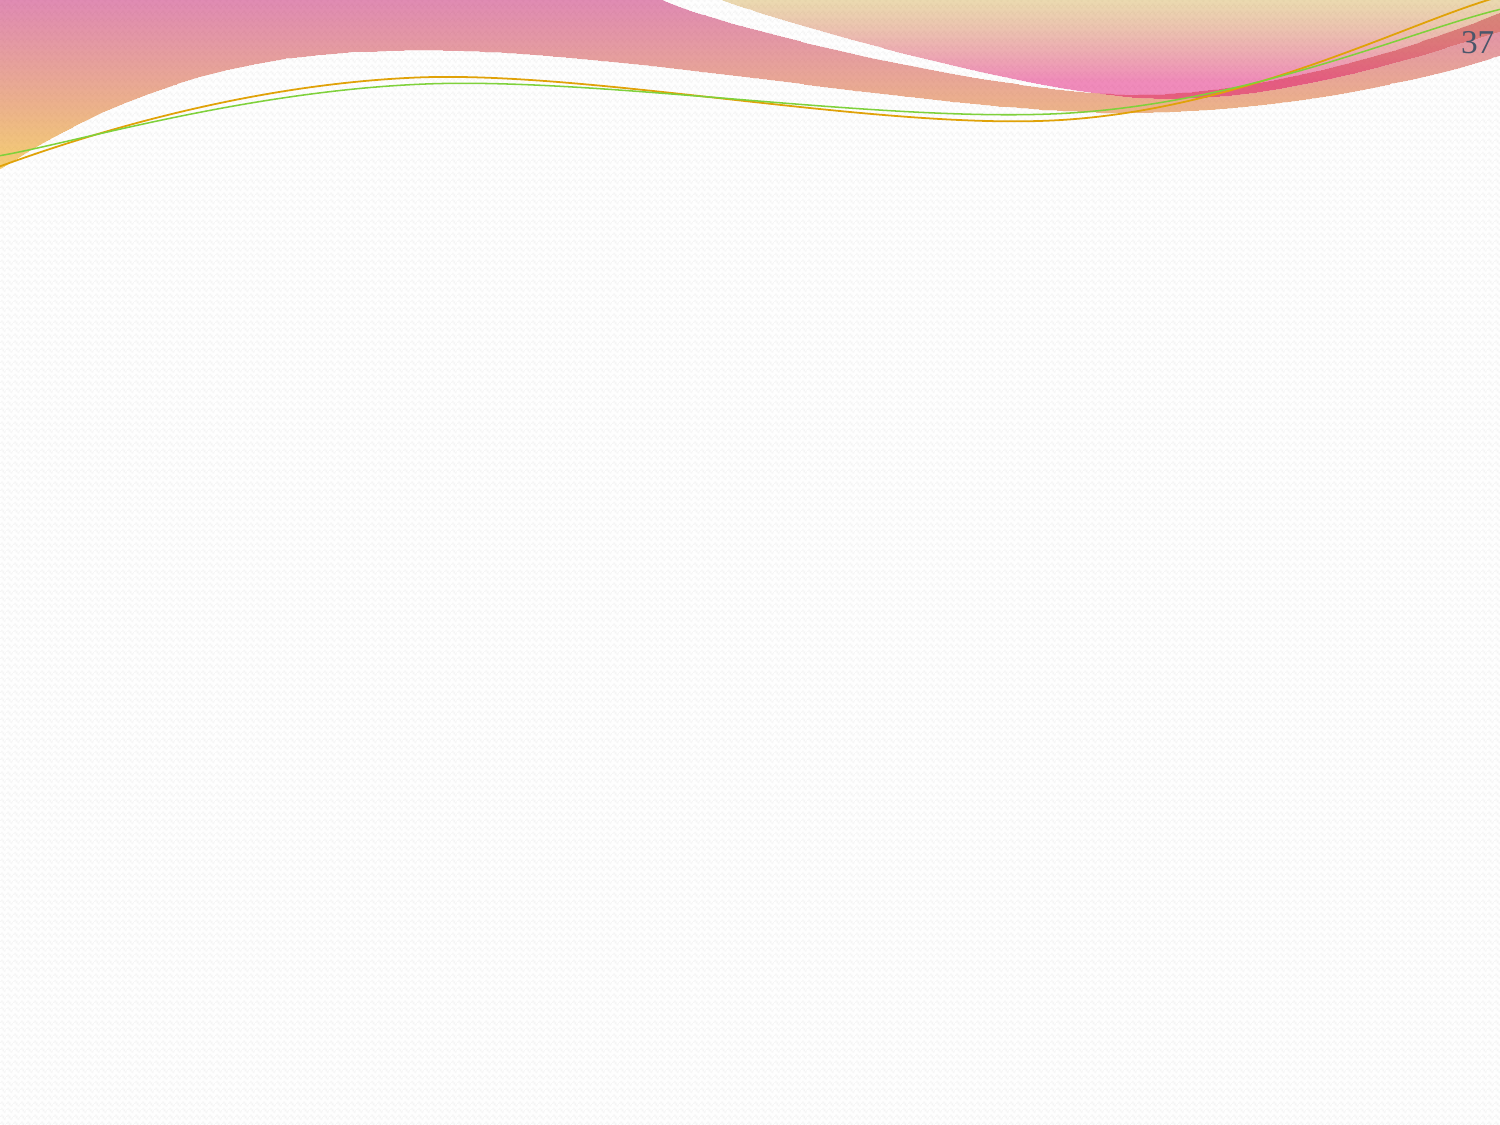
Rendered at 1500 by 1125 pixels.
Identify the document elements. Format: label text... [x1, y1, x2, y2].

slide_number 37 [1369, 0, 1495, 60]
